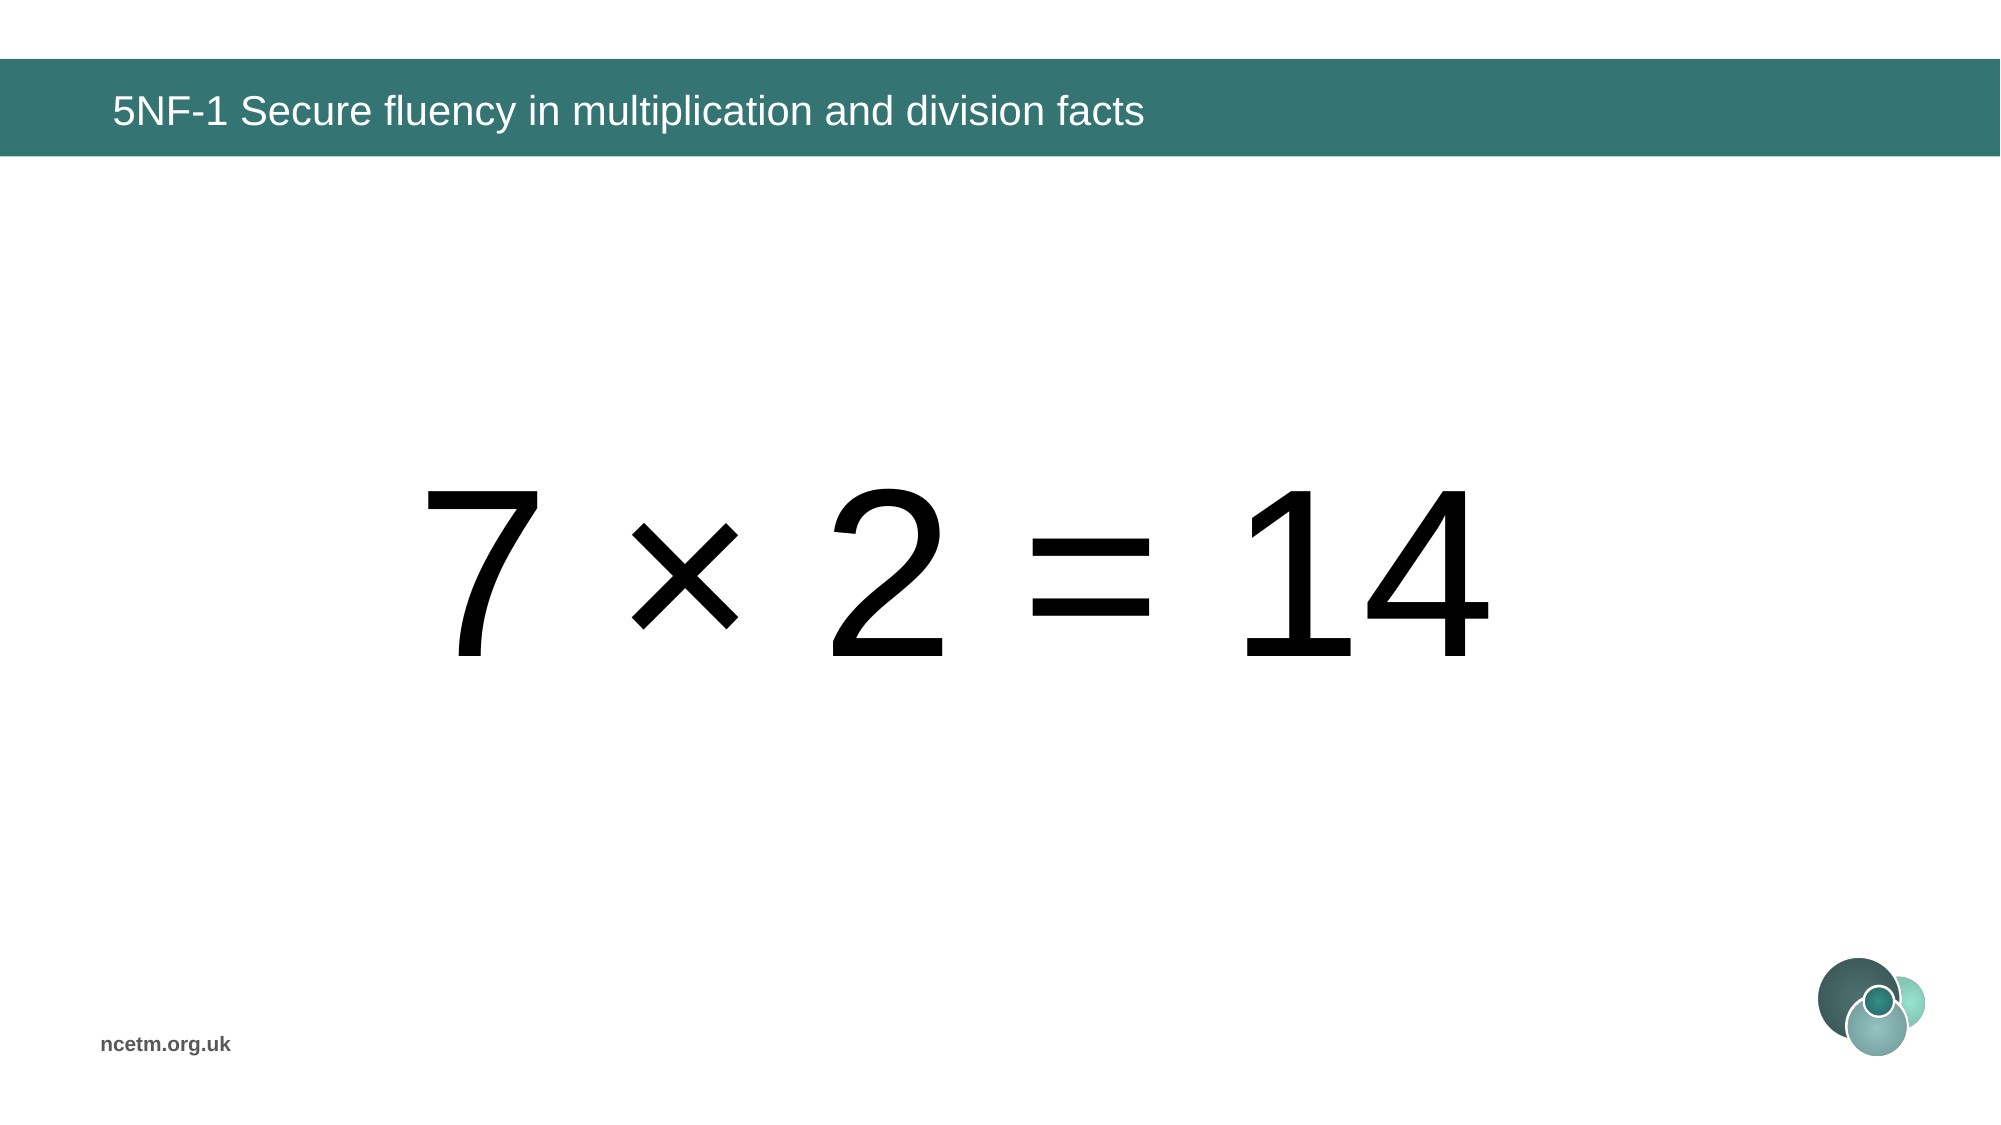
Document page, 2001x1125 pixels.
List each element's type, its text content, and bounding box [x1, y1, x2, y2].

picture [1818, 958, 1925, 1056]
text_box 7 × 2 = [401, 409, 1214, 712]
text_box 14 [1214, 409, 1511, 712]
title 5NF-1 Secure fluency in multiplication and division facts [97, 76, 1945, 147]
